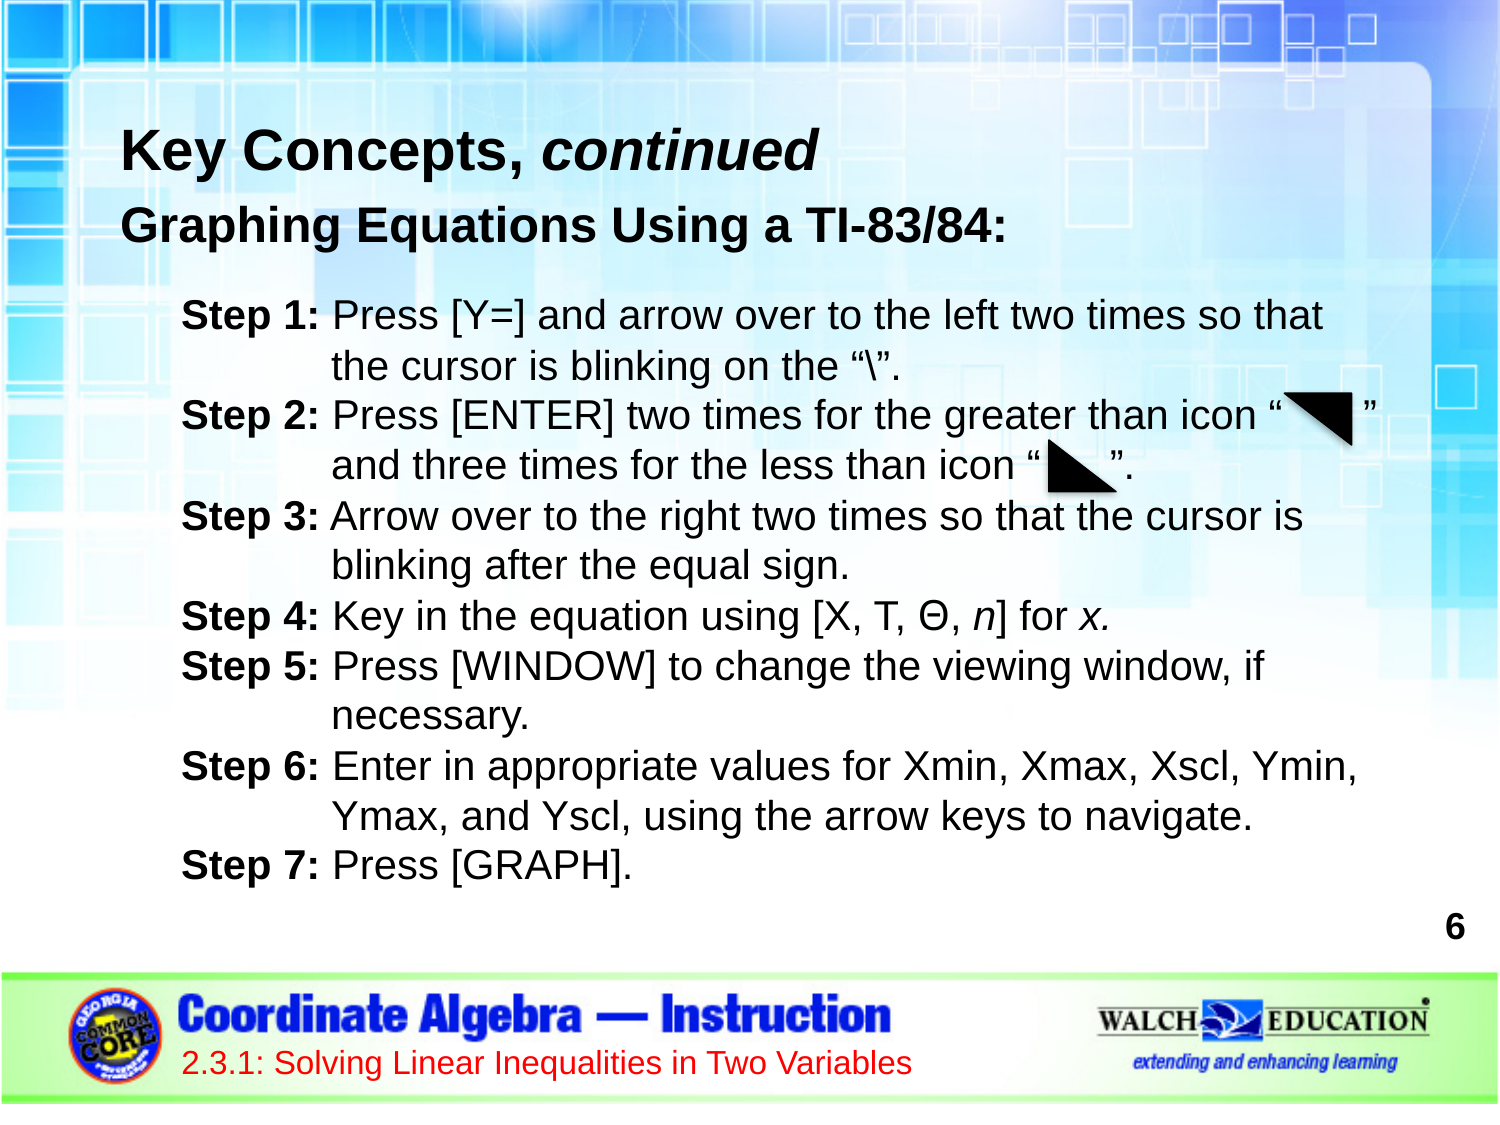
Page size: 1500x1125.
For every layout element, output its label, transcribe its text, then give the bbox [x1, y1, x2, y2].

picture [1, 0, 1500, 1104]
subtitle Key Concepts, continued Graphing Equations Using a TI-83/84: [105, 105, 1394, 925]
list 2.3.1: Solving Linear Inequalities in Two Variables [166, 1033, 1074, 1078]
text_box [1048, 439, 1117, 493]
text_box [1283, 392, 1353, 446]
text_box Step 1: Press [Y=] and arrow over to the left two times so that the cursor is blinking on the “\”. Step 2: Press [ENTER] two times for the greater than icon “ ” and three times for the less than icon “ ”. Step 3: Arrow over to the right two times so that the cursor is blinking after the equal sign. Step 4: Key in the equation using [X, T, Θ, n] for x. Step 5: Press [WINDOW] to change the viewing window, if necessary. Step 6: Enter in appropriate values for Xmin, Xmax, Xscl, Ymin, Ymax, and Yscl, using the arrow keys to navigate. Step 7: Press [GRAPH]. [166, 280, 1394, 946]
slide_number 6 [1361, 901, 1481, 949]
